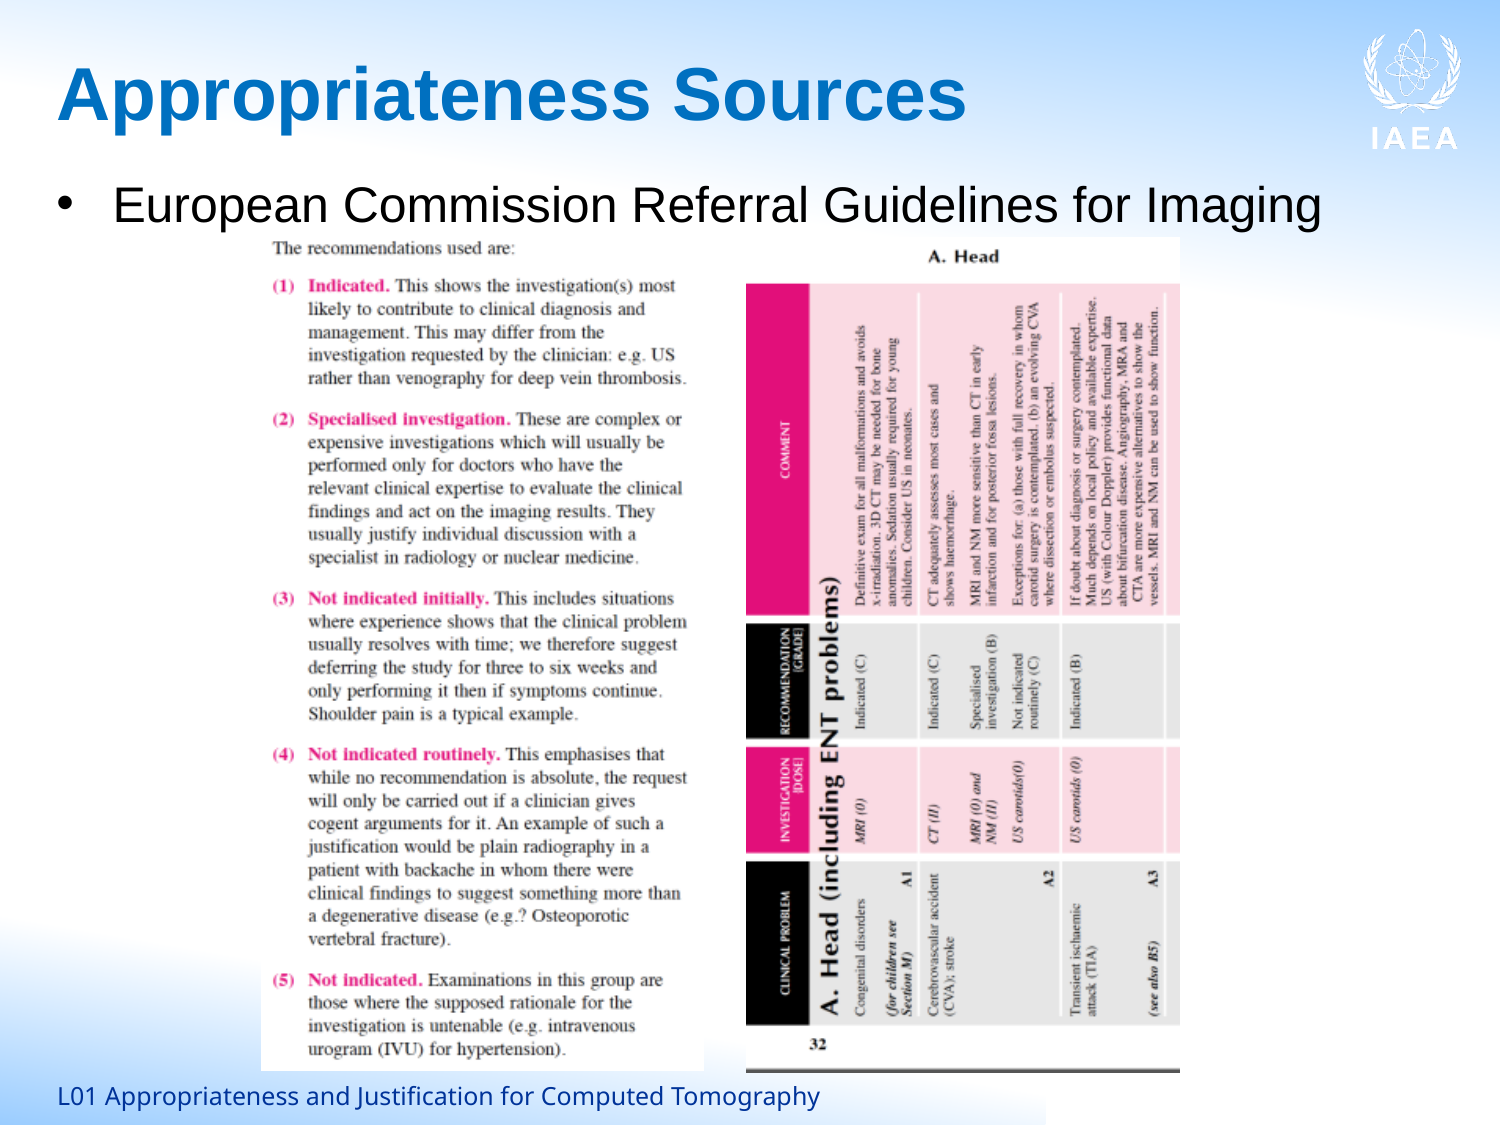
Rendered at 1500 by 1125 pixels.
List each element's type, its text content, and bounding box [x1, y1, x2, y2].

list European Commission Referral Guidelines for Imaging [41, 164, 1451, 960]
picture [745, 237, 1180, 1074]
picture [261, 240, 704, 1071]
picture [1364, 29, 1461, 149]
title Appropriateness Sources [41, 19, 1364, 161]
